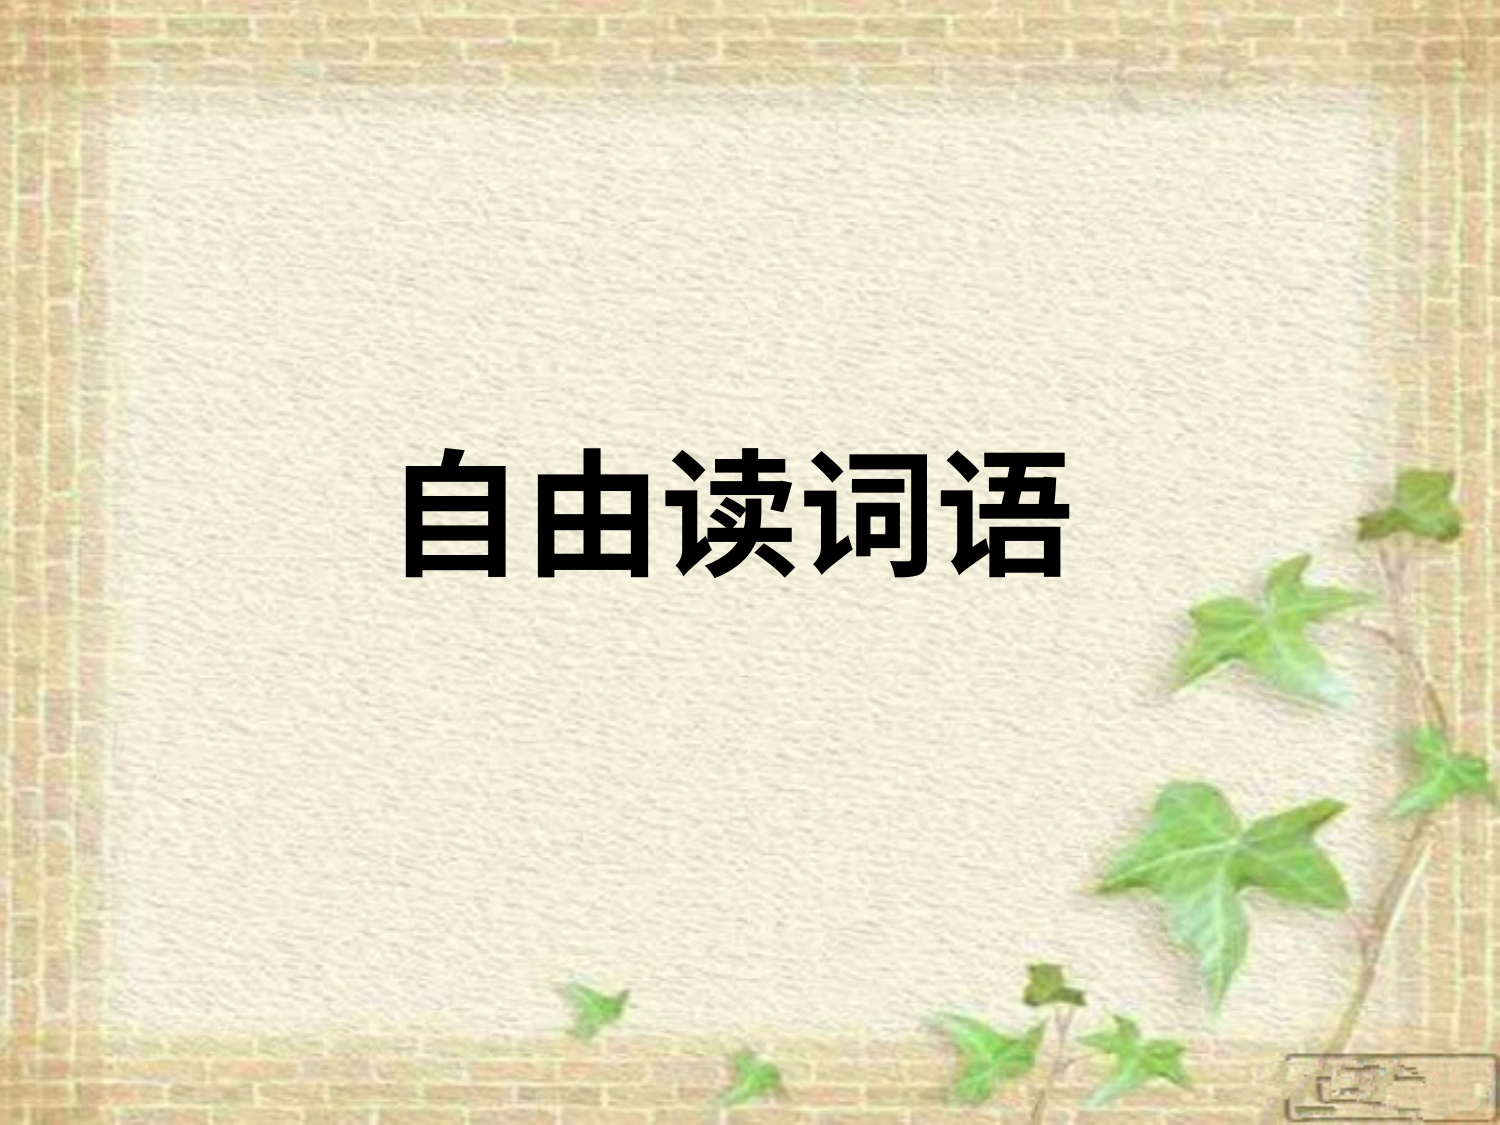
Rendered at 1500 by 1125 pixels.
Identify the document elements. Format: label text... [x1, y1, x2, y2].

picture [0, 0, 1500, 1125]
text_box 自由读词语 [372, 420, 1164, 601]
